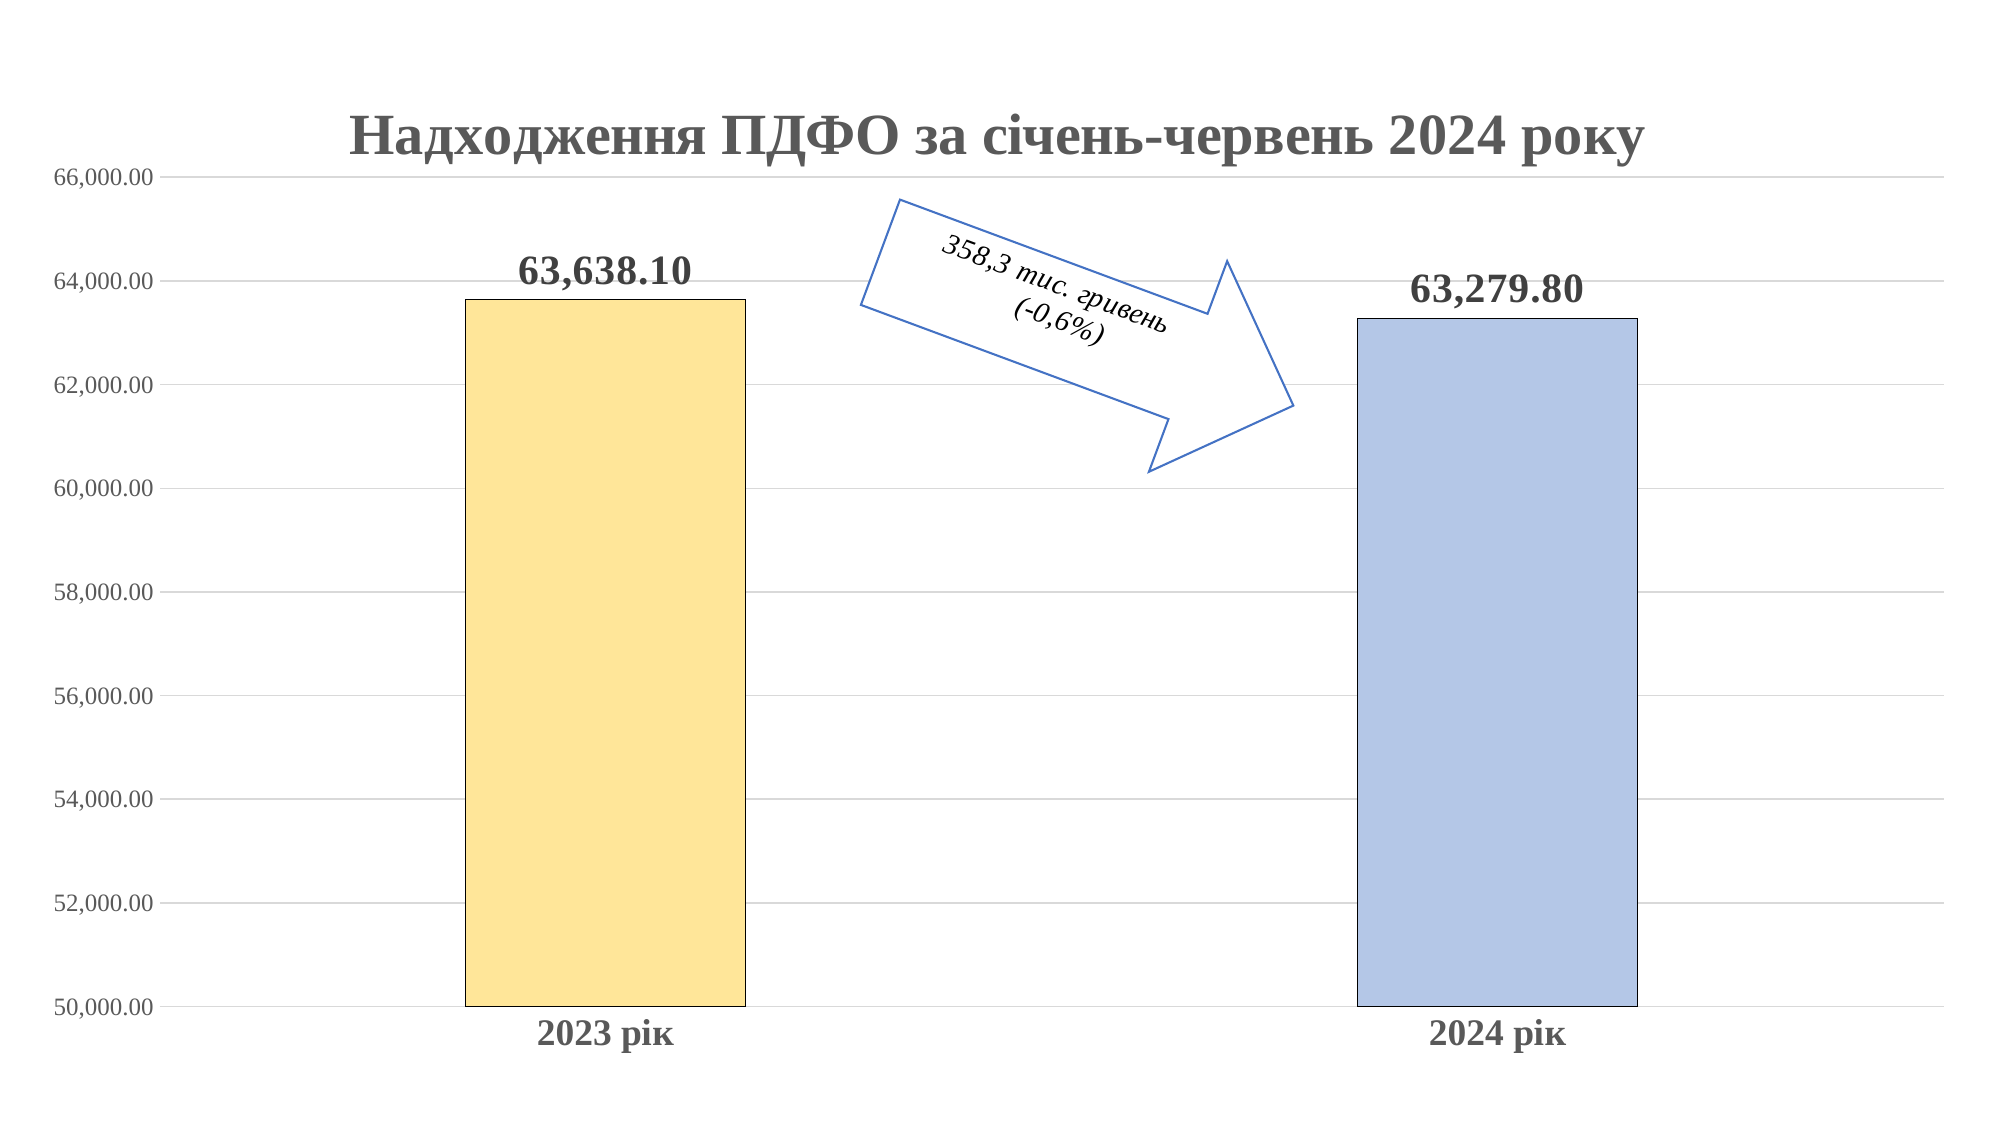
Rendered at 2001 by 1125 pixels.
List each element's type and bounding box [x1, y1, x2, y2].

chart [26, 56, 1969, 1076]
